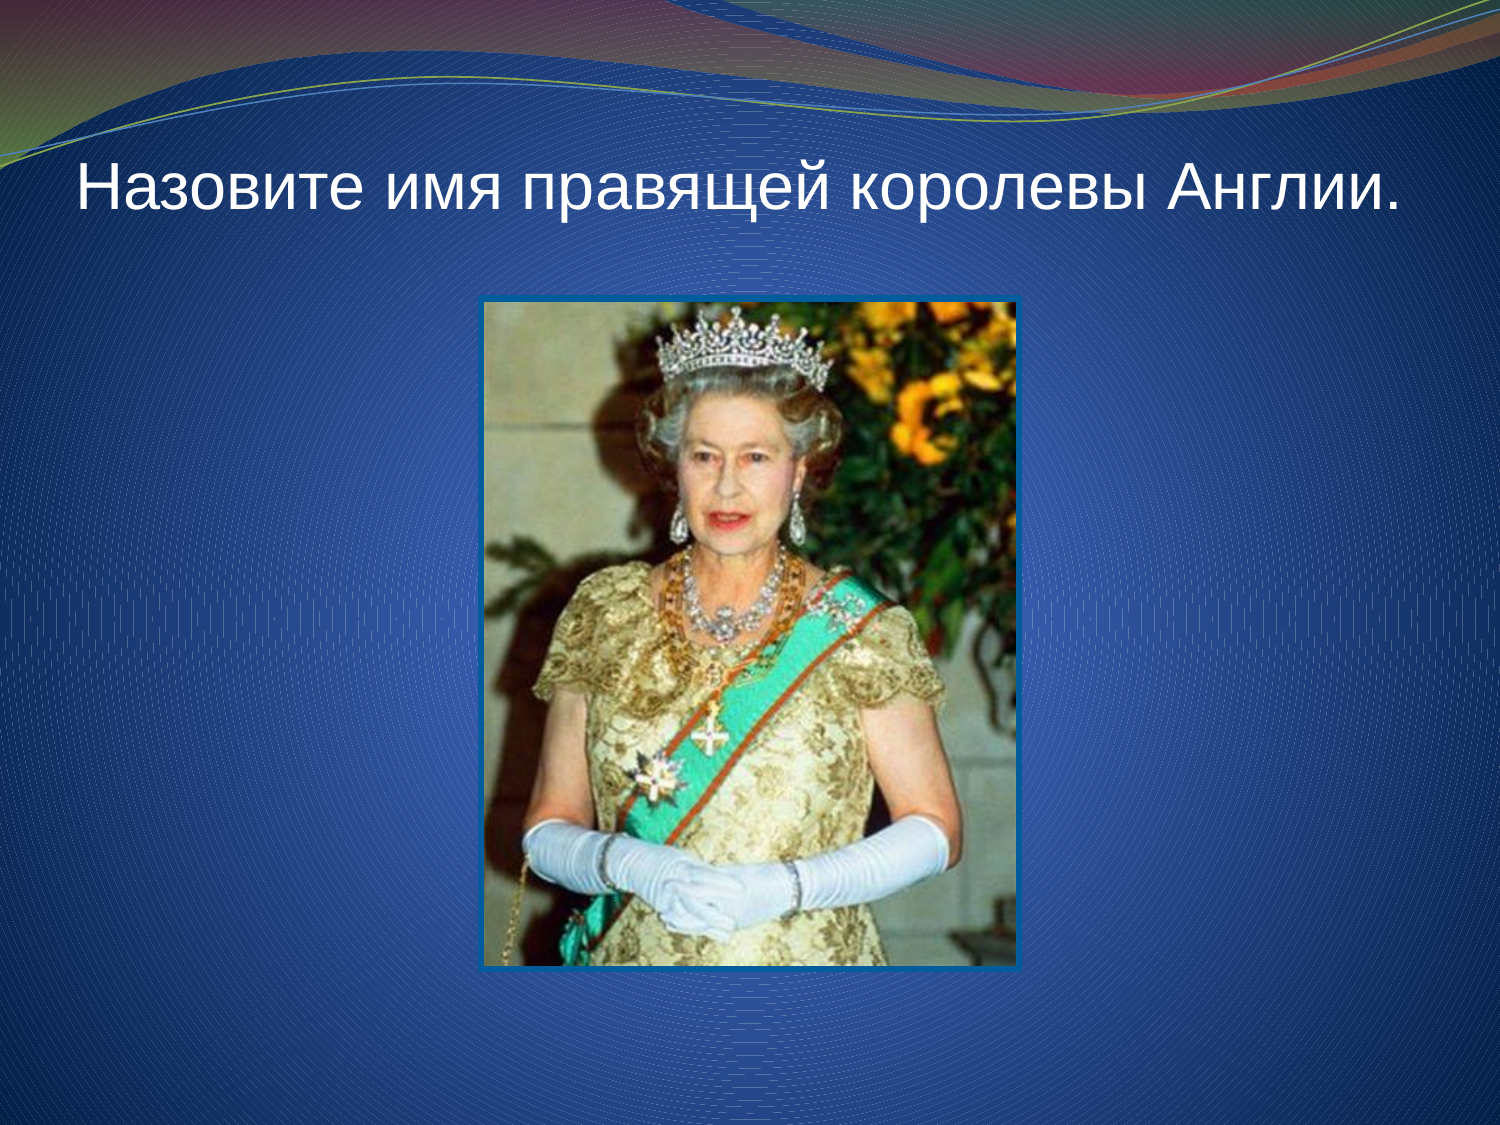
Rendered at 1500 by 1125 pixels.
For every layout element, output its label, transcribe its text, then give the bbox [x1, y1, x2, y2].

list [484, 301, 1016, 966]
title Назовите имя правящей королевы Англии. [75, 115, 1425, 303]
